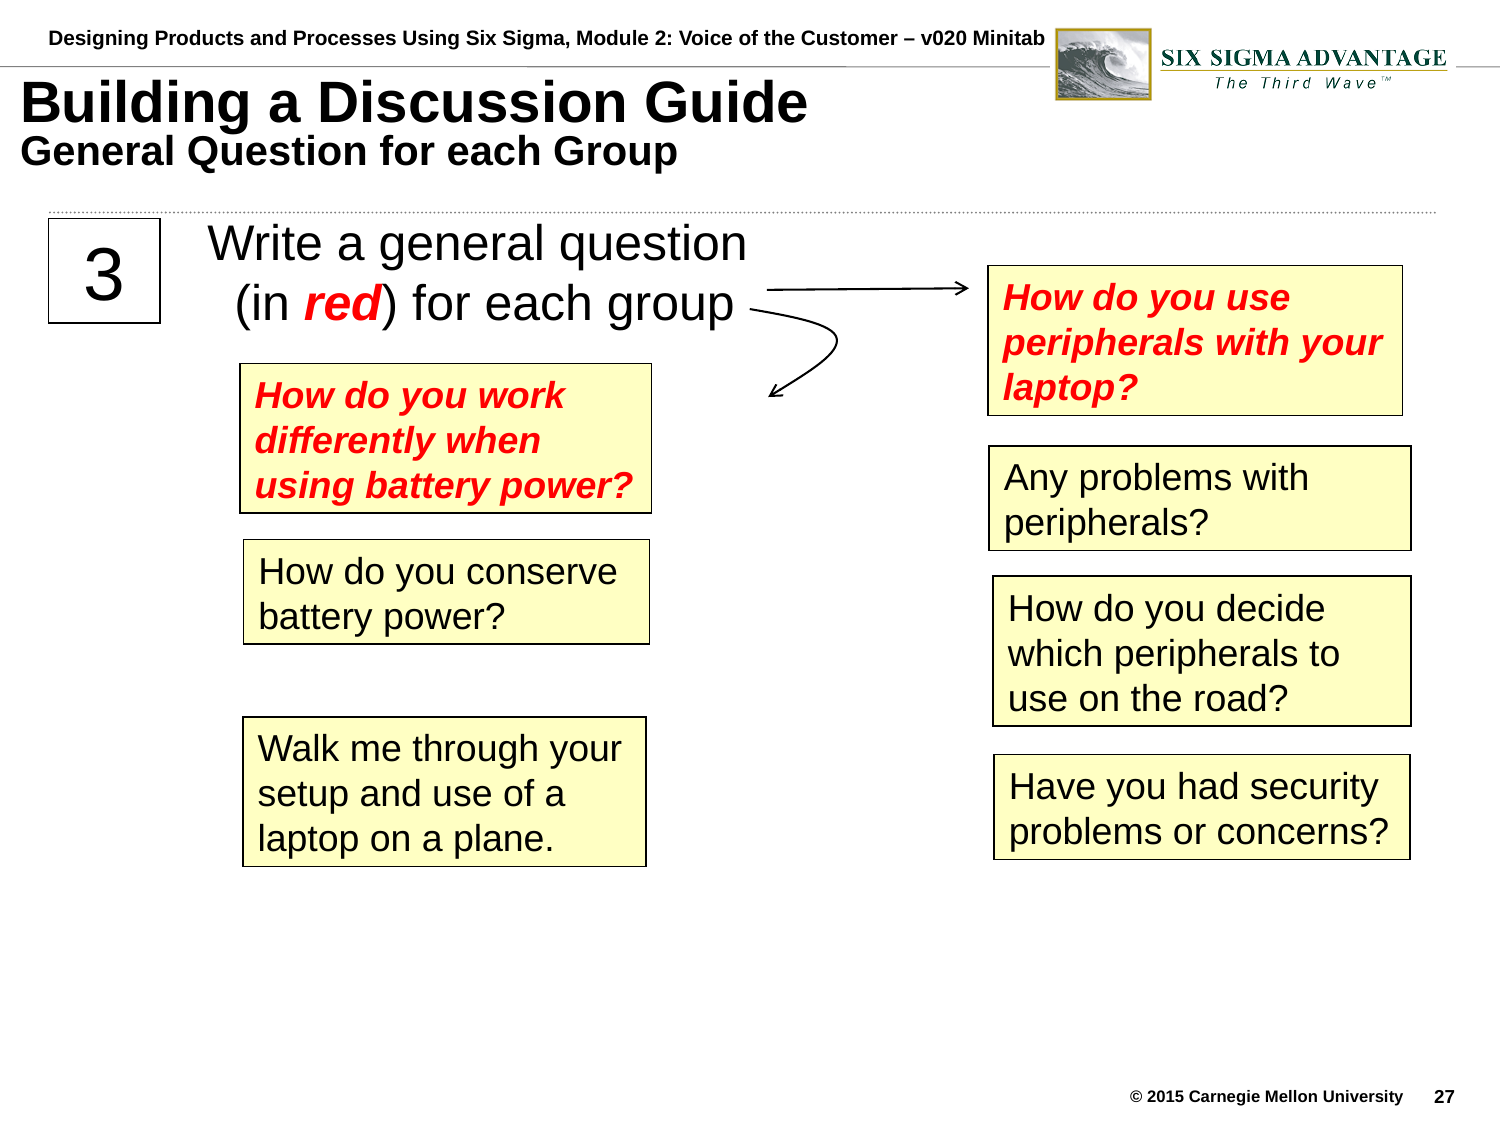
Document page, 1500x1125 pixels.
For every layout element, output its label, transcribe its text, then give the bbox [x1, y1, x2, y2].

picture [1049, 24, 1456, 104]
text_box How do you work differently when using battery power? [239, 363, 652, 514]
title Building a Discussion Guide General Question for each Group [20, 77, 1500, 175]
text_box Write a general question (in red) for each group [121, 202, 862, 338]
text_box 3 [48, 218, 121, 324]
text_box [749, 308, 838, 398]
text_box Have you had security problems or concerns? [993, 754, 1410, 860]
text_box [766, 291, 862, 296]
text_box Any problems with peripherals? [988, 445, 1412, 551]
text_box Walk me through your setup and use of a laptop on a plane. [242, 716, 646, 867]
text_box How do you use peripherals with your laptop? [988, 265, 1403, 416]
text_box How do you conserve battery power? [243, 539, 650, 644]
text_box How do you decide which peripherals to use on the road? [993, 576, 1411, 726]
